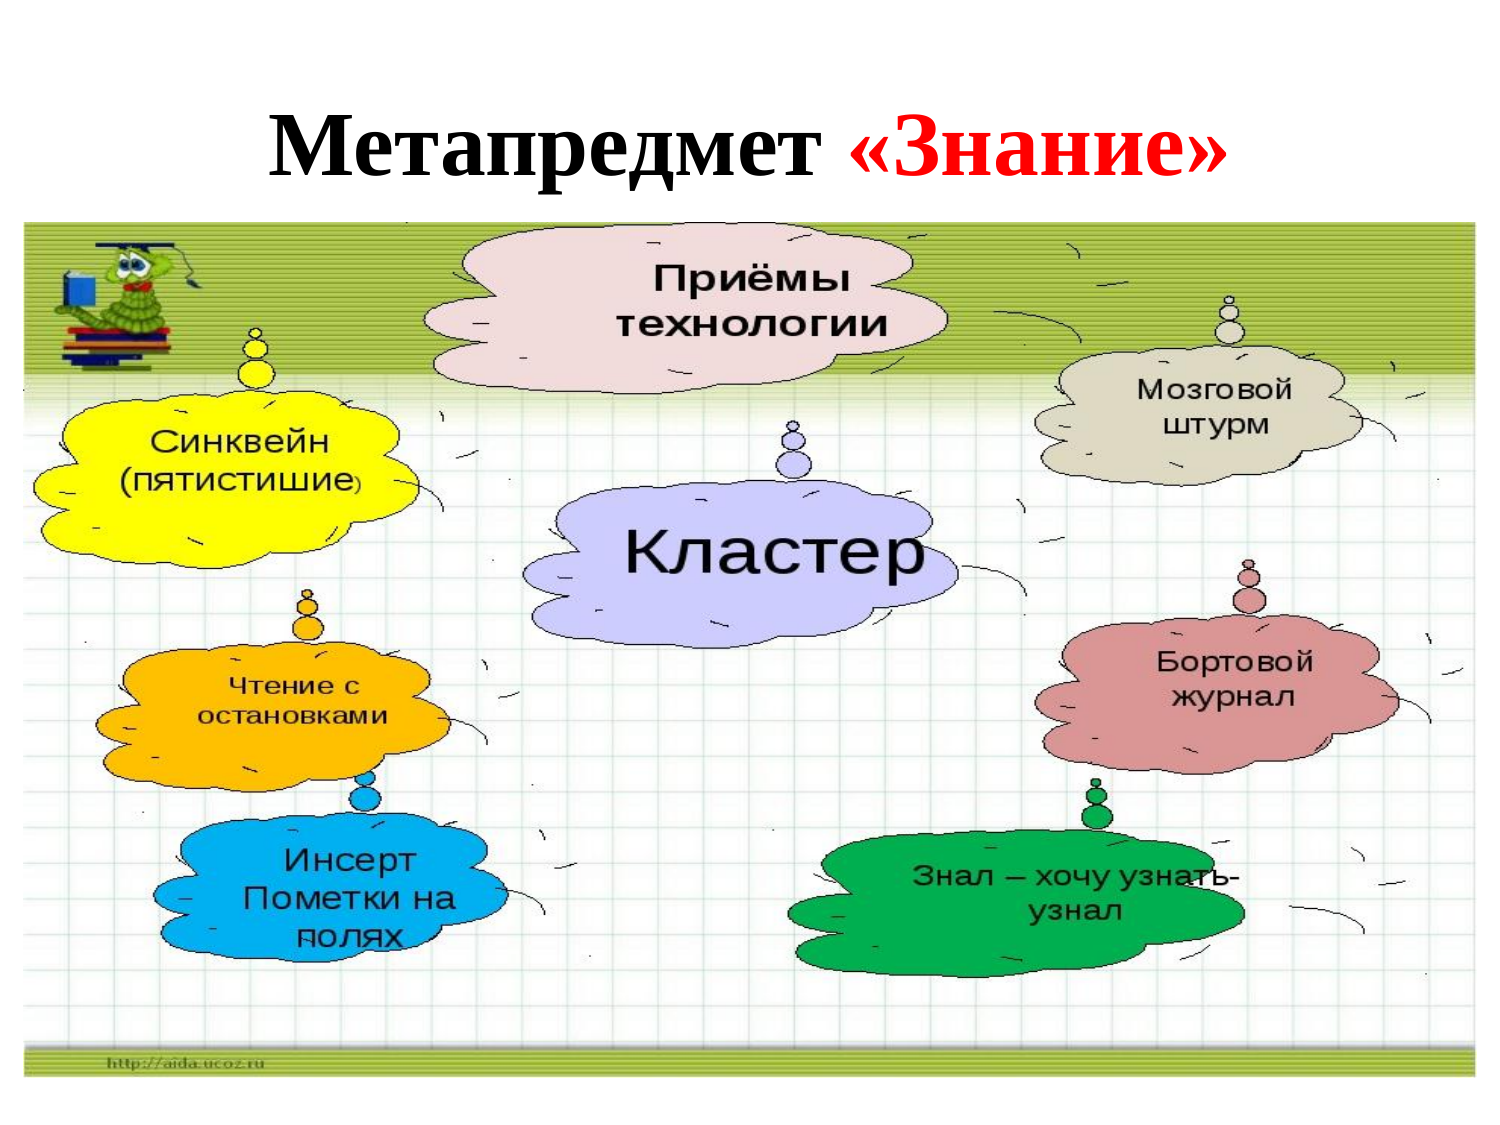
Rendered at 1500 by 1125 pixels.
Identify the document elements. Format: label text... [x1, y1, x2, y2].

picture [23, 222, 1477, 1079]
title Метапредмет «Знание» [75, 45, 1425, 220]
